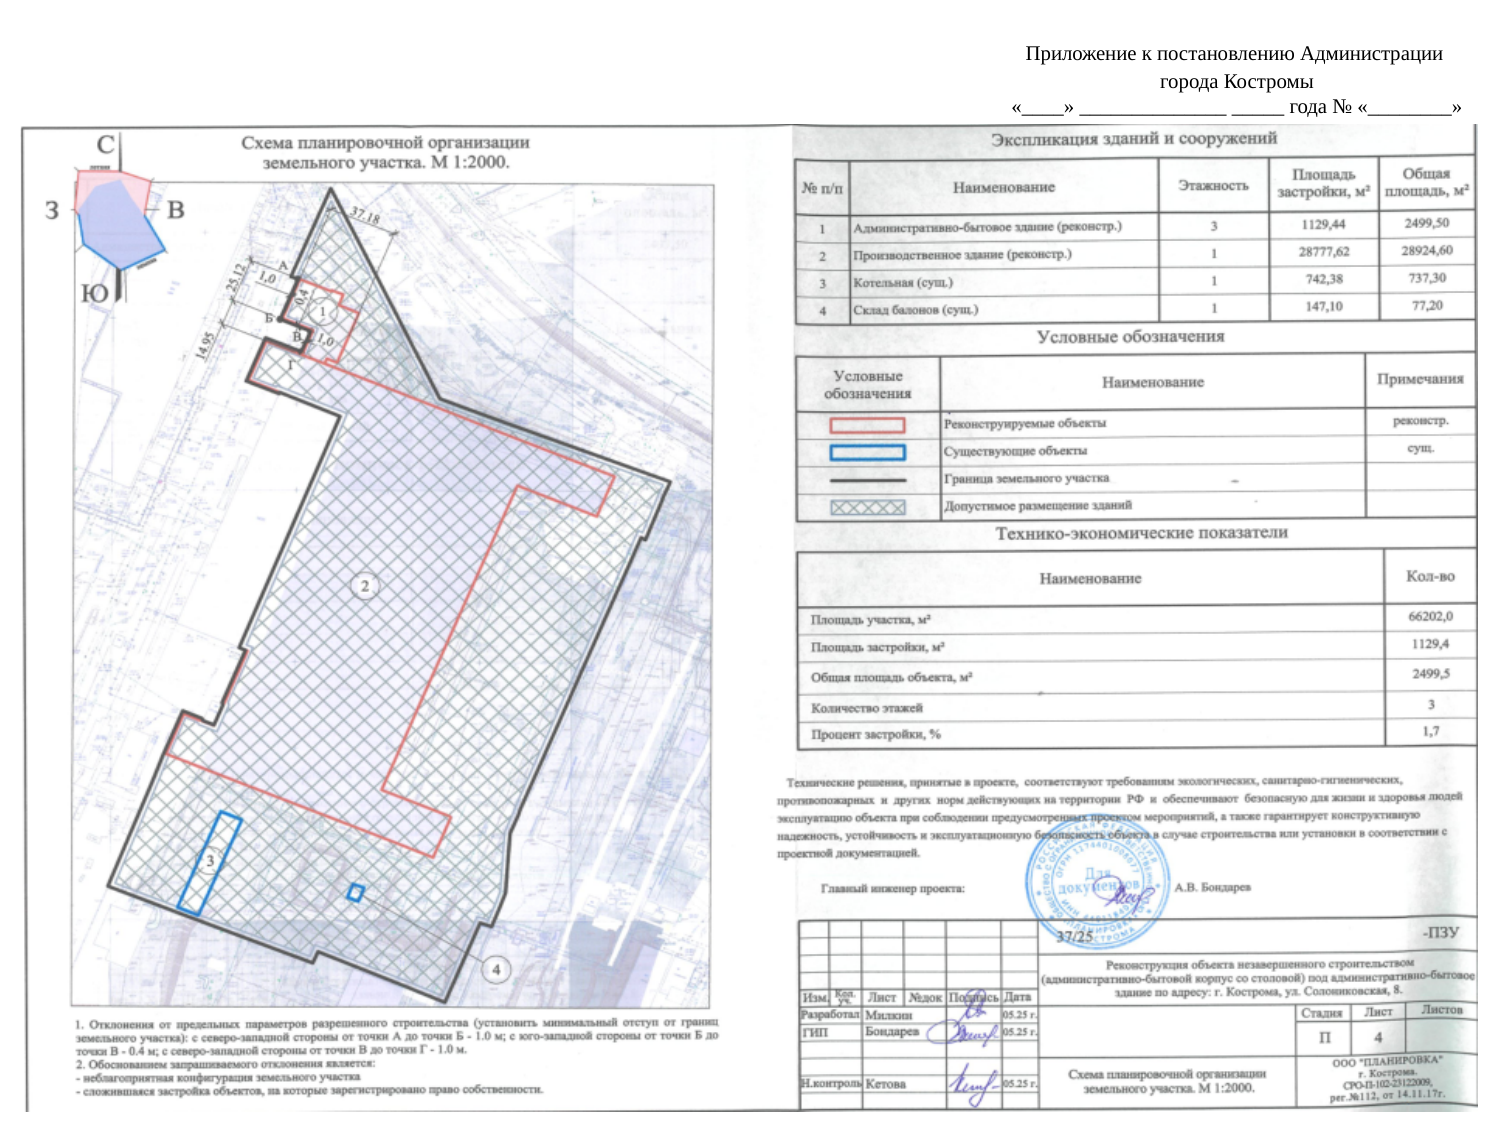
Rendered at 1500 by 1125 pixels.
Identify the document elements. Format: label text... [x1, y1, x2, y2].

title Приложение к постановлению Администрации города Костромы «____» ______________ _____ года № «________» [959, 20, 1500, 135]
picture [20, 124, 1478, 1112]
